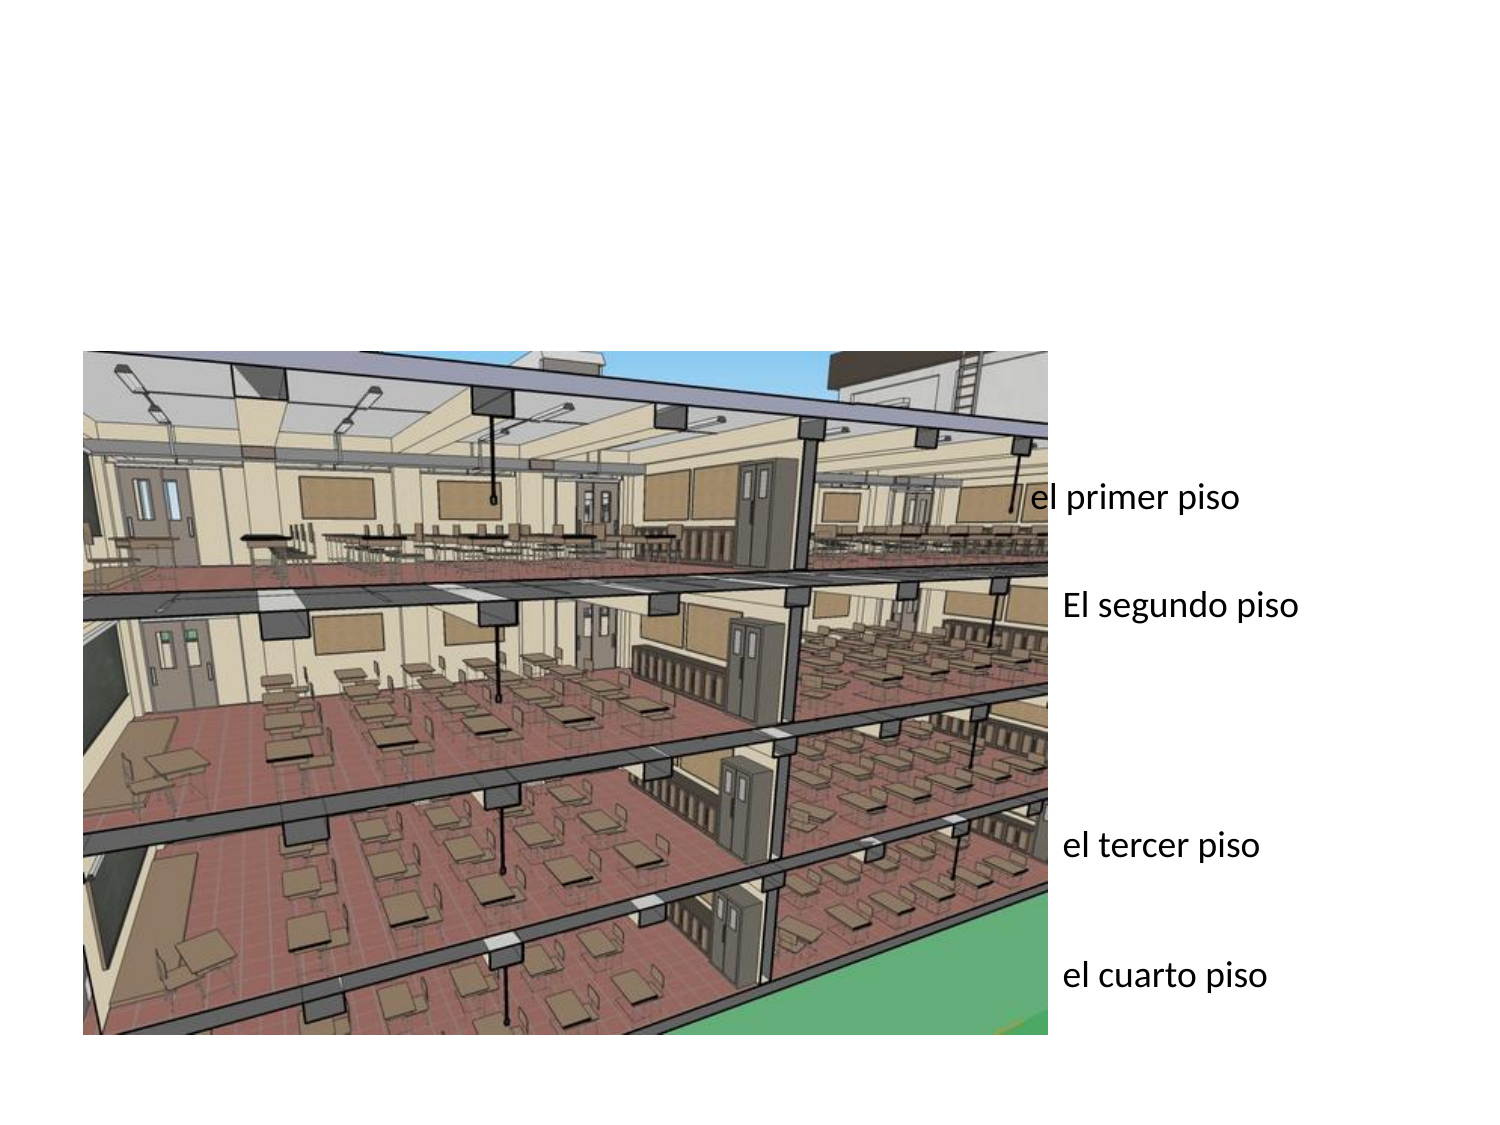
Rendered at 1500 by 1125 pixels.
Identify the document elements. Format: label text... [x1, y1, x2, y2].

text_box El segundo piso [1054, 572, 1500, 633]
picture [83, 351, 1049, 1035]
text_box el cuarto piso [1054, 942, 1383, 1003]
text_box el primer piso [1054, 464, 1383, 525]
text_box el tercer piso [1054, 812, 1383, 873]
